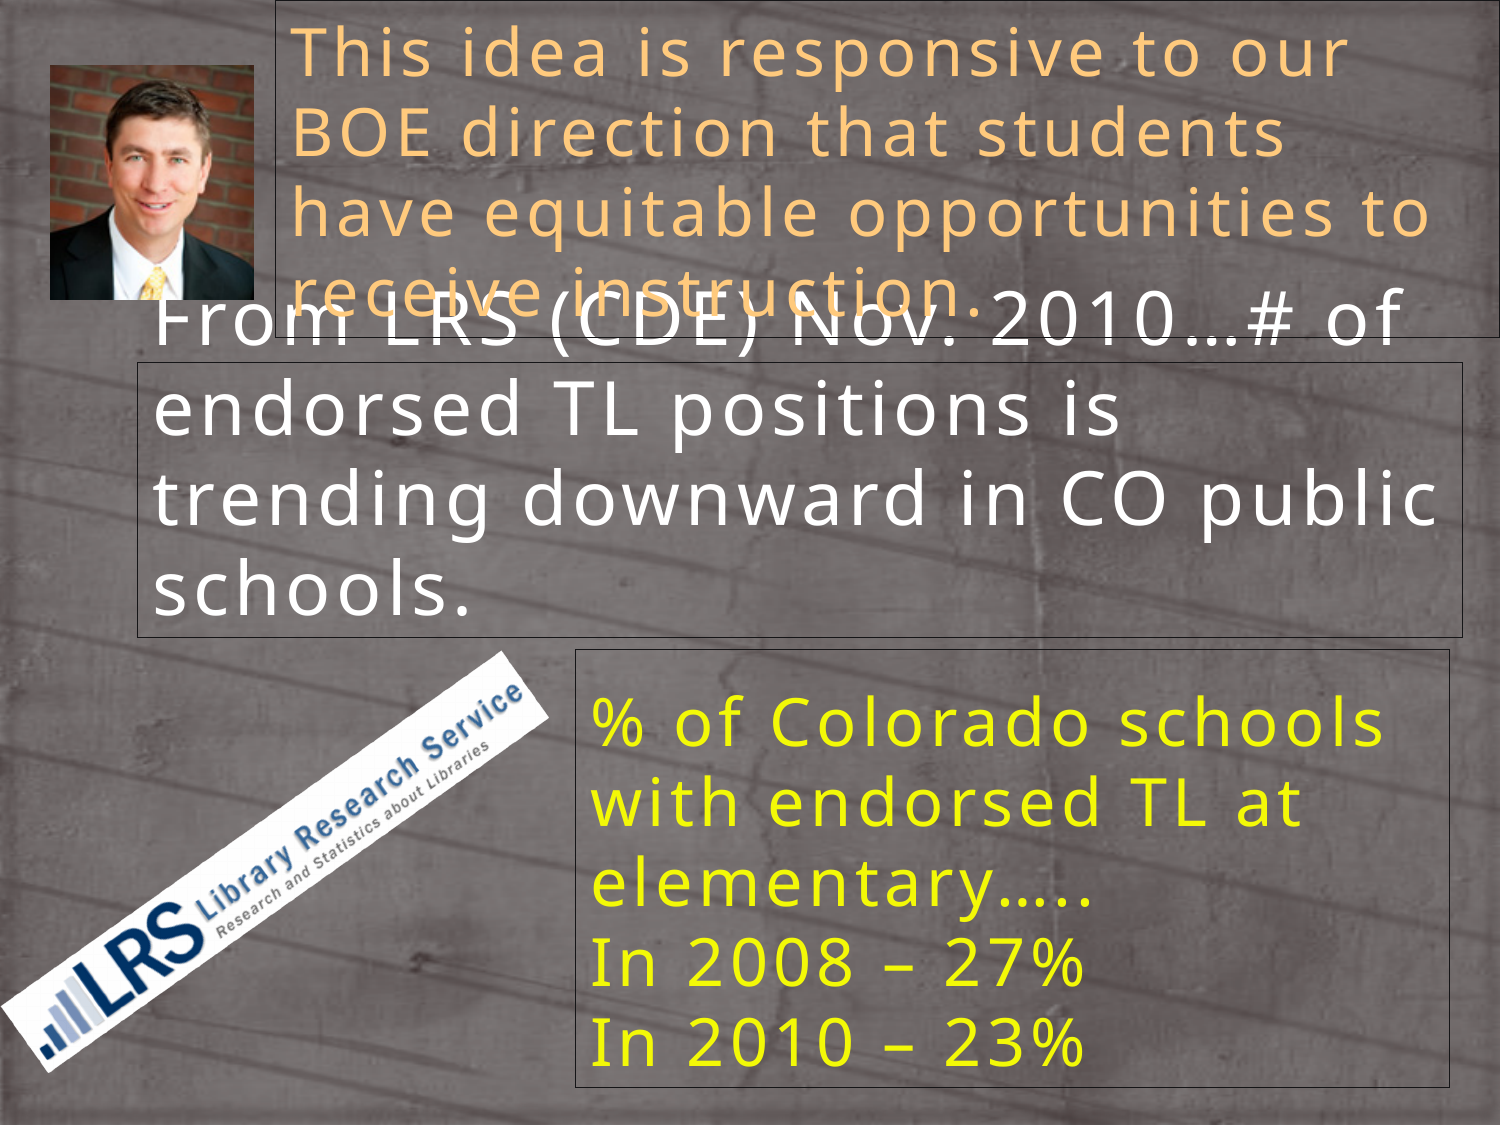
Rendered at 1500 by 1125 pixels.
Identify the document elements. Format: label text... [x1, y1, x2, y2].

picture [0, 651, 582, 1072]
title From LRS (CDE) Nov. 2010…# of endorsed TL positions is trending downward in CO public schools. [137, 362, 1463, 638]
picture [49, 65, 254, 301]
text_box This idea is responsive to our BOE direction that students have equitable opportunities to receive instruction. [275, 0, 1500, 338]
text_box % of Colorado schools with endorsed TL at elementary….. In 2008 – 27% In 2010 – 23% [575, 649, 1450, 1088]
